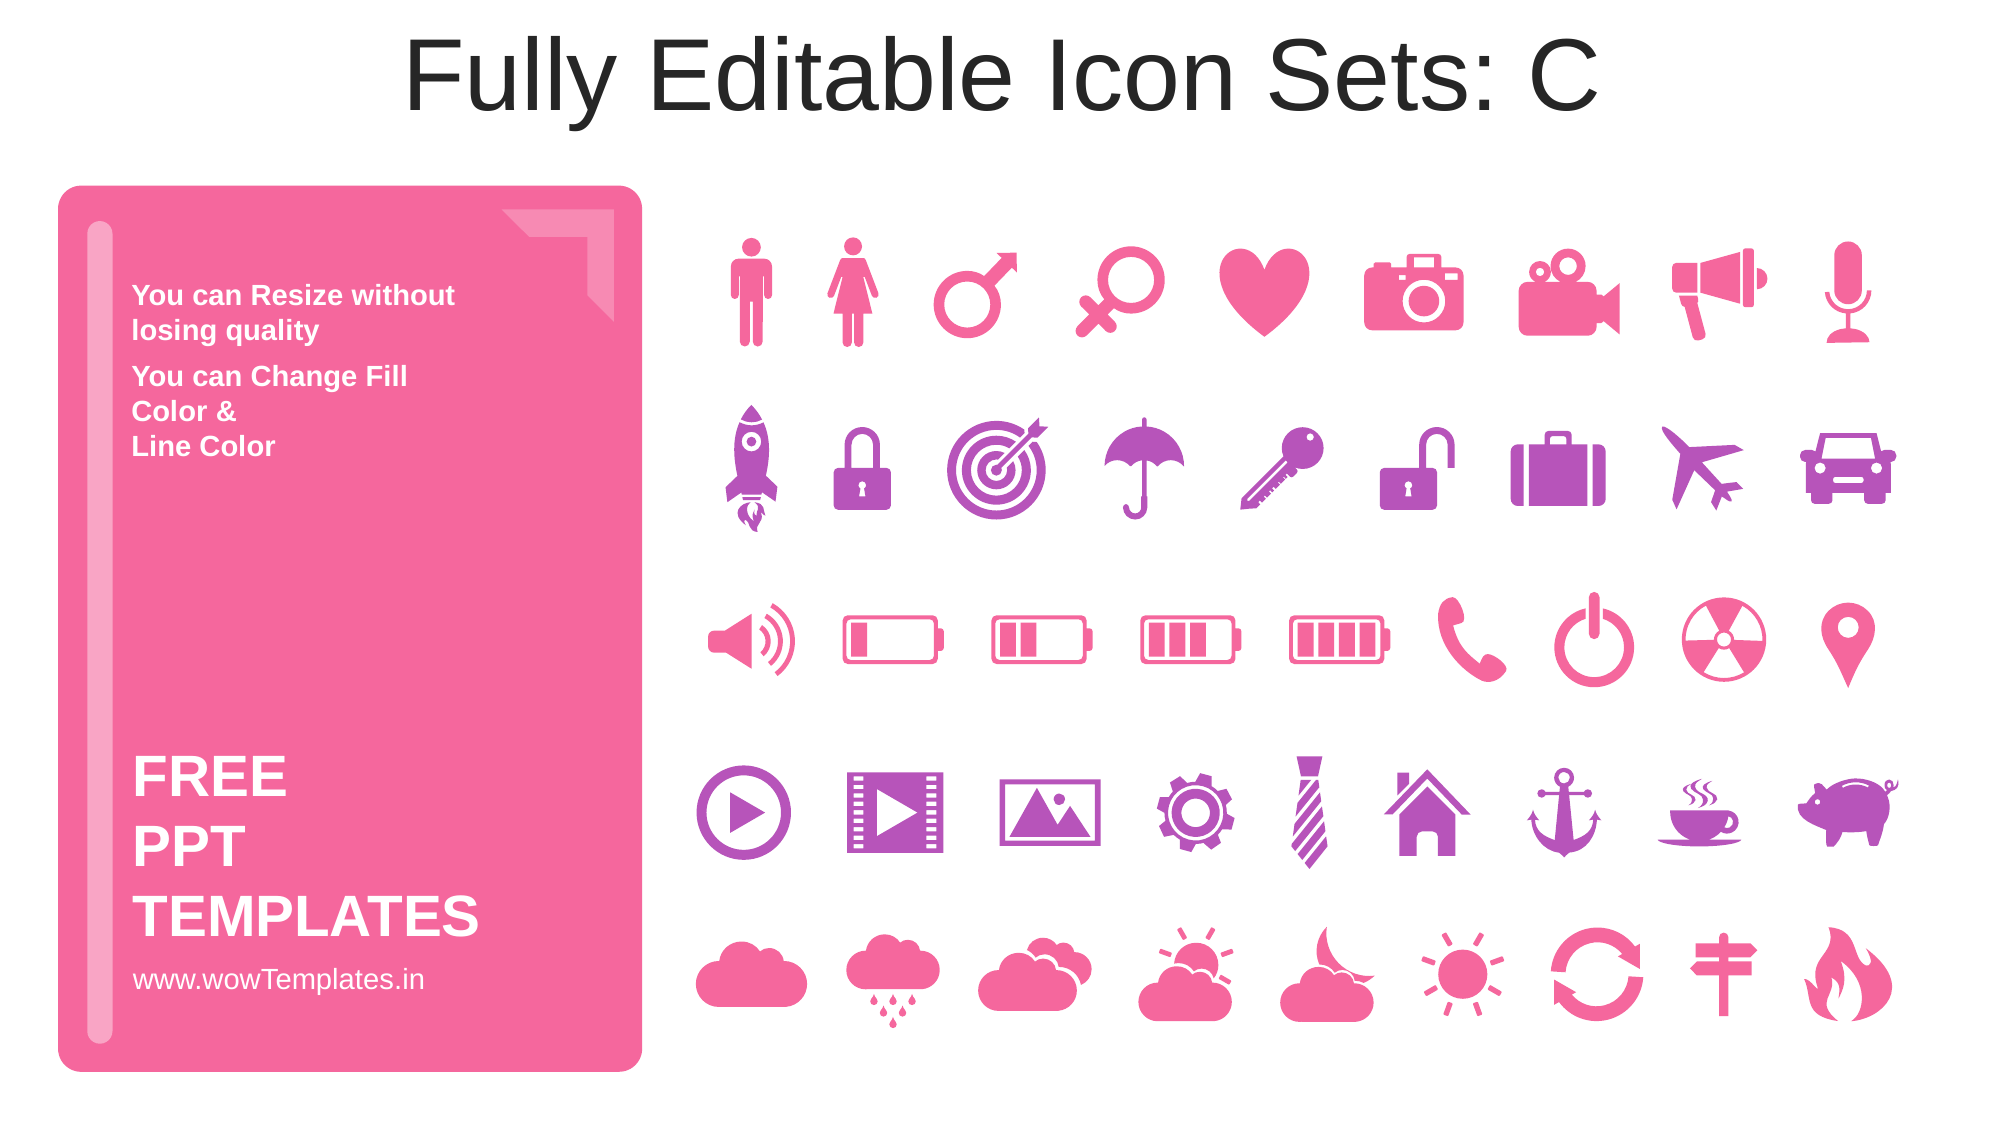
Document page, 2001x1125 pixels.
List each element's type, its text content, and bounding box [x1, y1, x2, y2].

text_box [946, 415, 1051, 521]
text_box [1422, 984, 1439, 998]
text_box [1381, 766, 1474, 857]
text_box [990, 614, 1094, 666]
text_box [1288, 614, 1392, 666]
text_box [1671, 247, 1769, 342]
text_box [1176, 926, 1188, 941]
text_box [1820, 601, 1876, 691]
text_box [826, 236, 880, 349]
text_box [1488, 955, 1506, 967]
text_box [845, 933, 941, 1007]
text_box [1549, 926, 1641, 974]
text_box [1139, 614, 1243, 666]
text_box [729, 236, 774, 348]
text_box [897, 1002, 908, 1018]
text_box [1833, 240, 1863, 306]
list Fully Editable Icon Sets: C [53, 20, 1952, 140]
text_box [1219, 947, 1235, 959]
text_box [1472, 931, 1485, 948]
text_box [1436, 596, 1508, 683]
text_box [1442, 1000, 1454, 1018]
text_box [1363, 252, 1465, 332]
text_box [694, 940, 809, 1008]
text_box [1655, 777, 1744, 848]
text_box [1509, 443, 1525, 508]
text_box [1553, 975, 1645, 1023]
text_box [1137, 941, 1233, 1023]
text_box [1524, 766, 1604, 859]
text_box [1204, 926, 1217, 941]
text_box [1823, 289, 1873, 344]
text_box [1440, 931, 1454, 948]
text_box [1486, 984, 1503, 998]
text_box [1802, 926, 1894, 1023]
text_box [1796, 777, 1900, 848]
text_box [1798, 432, 1898, 505]
text_box [1218, 247, 1311, 339]
text_box [932, 251, 1019, 340]
text_box [695, 764, 793, 861]
text_box [1155, 771, 1236, 854]
text_box [999, 778, 1102, 847]
text_box [1688, 931, 1759, 1018]
text_box [1553, 590, 1636, 689]
text_box [1660, 425, 1747, 513]
text_box [846, 771, 944, 854]
text_box [1290, 755, 1329, 871]
text_box [1471, 1000, 1484, 1018]
text_box [888, 1014, 898, 1030]
text_box [763, 612, 784, 668]
text_box [768, 601, 796, 678]
text_box [1279, 923, 1378, 1023]
text_box [1103, 416, 1186, 521]
text_box [1437, 948, 1489, 1000]
text_box [1517, 247, 1621, 337]
text_box [1680, 596, 1768, 683]
text_box [757, 623, 772, 658]
text_box [707, 611, 753, 671]
text_box [1591, 443, 1607, 508]
text_box [878, 1002, 889, 1018]
text_box [977, 936, 1093, 1012]
text_box [1527, 429, 1589, 508]
text_box [832, 425, 892, 511]
text_box [724, 403, 779, 534]
text_box [1378, 425, 1456, 511]
text_box [841, 614, 945, 666]
text_box [1074, 245, 1166, 339]
text_box [1239, 426, 1325, 511]
text_box [1420, 955, 1437, 967]
